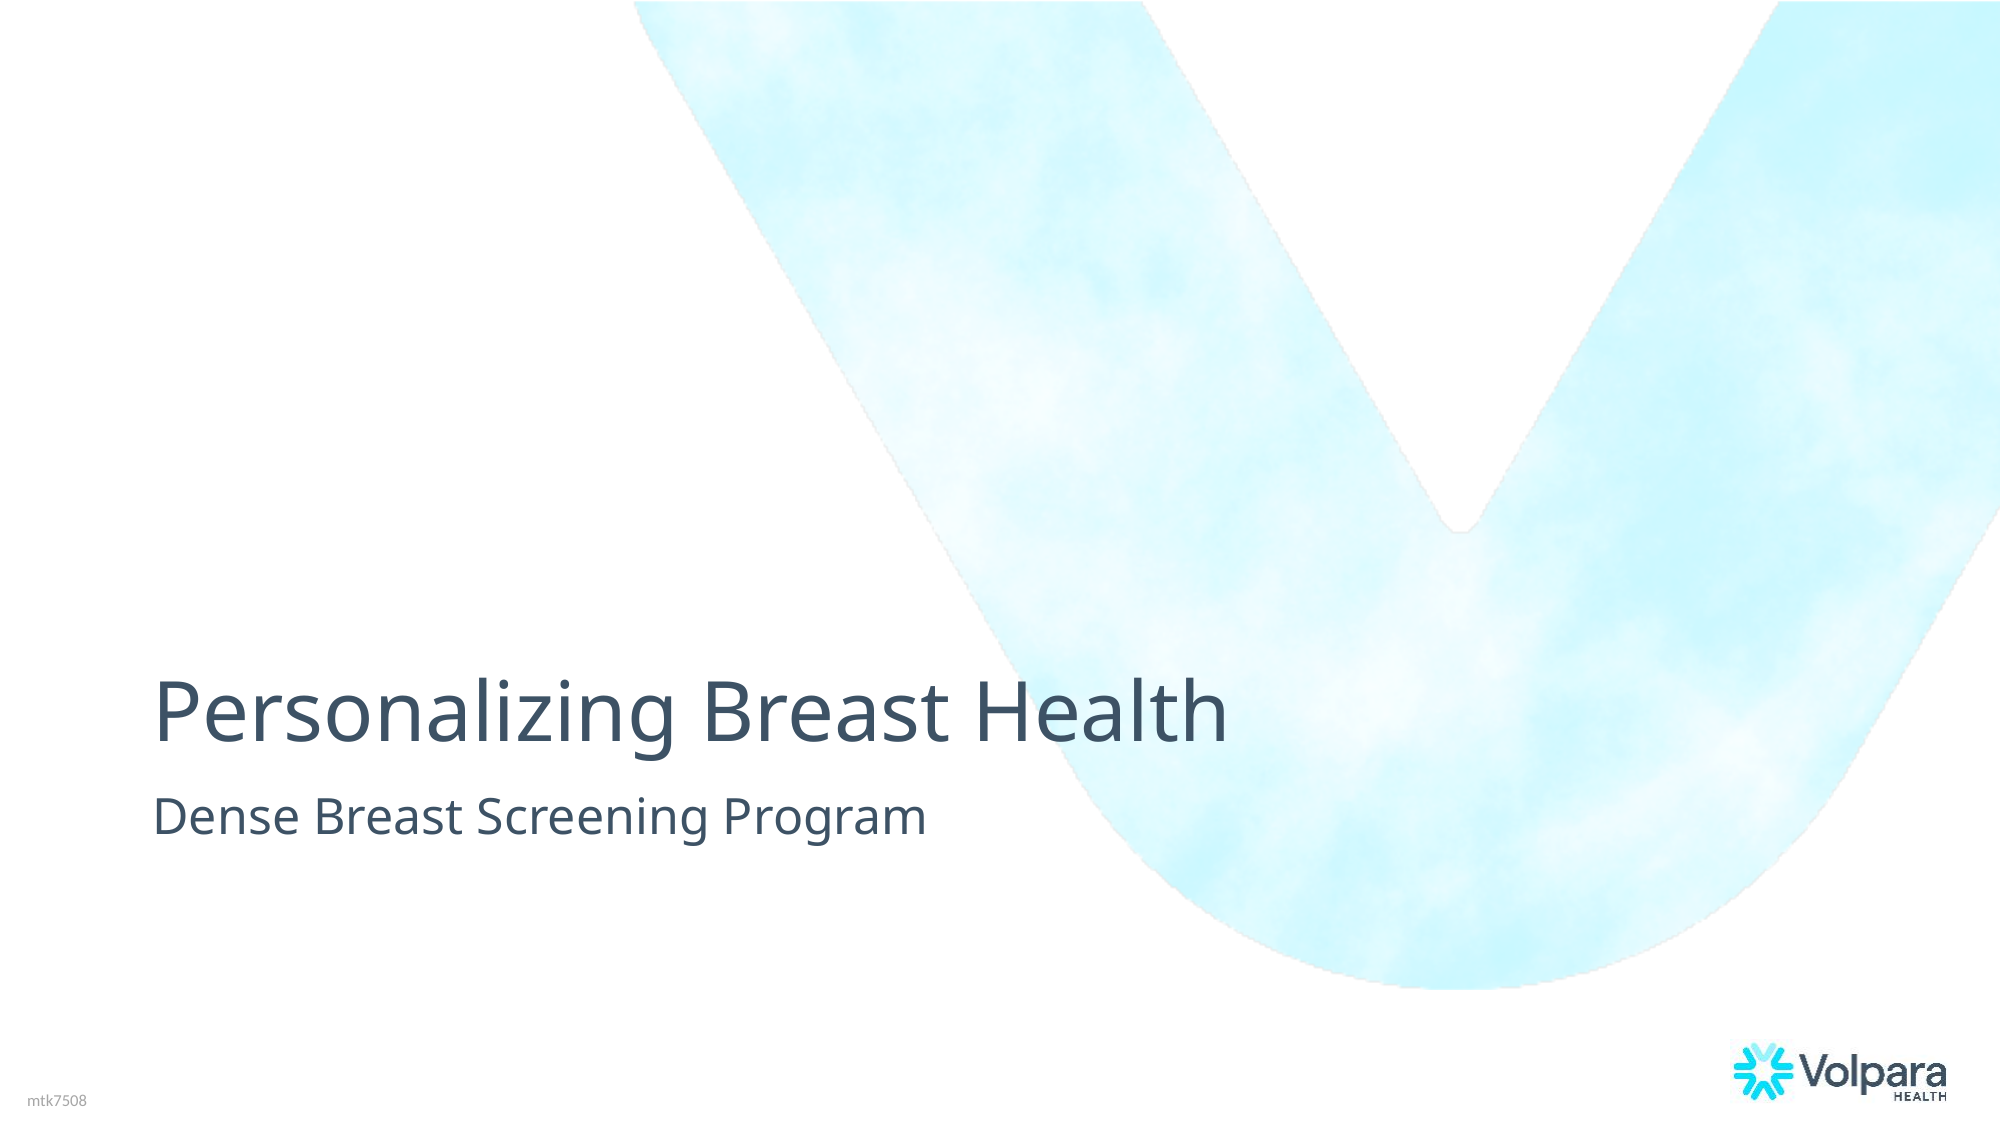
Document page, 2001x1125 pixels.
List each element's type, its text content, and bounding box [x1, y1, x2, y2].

subtitle Dense Breast Screening Program [137, 784, 1638, 940]
title Personalizing Breast Health [137, 547, 1638, 767]
picture [1730, 1039, 1950, 1104]
text_box mtk7508 [12, 1082, 138, 1117]
picture [625, 2, 2000, 988]
